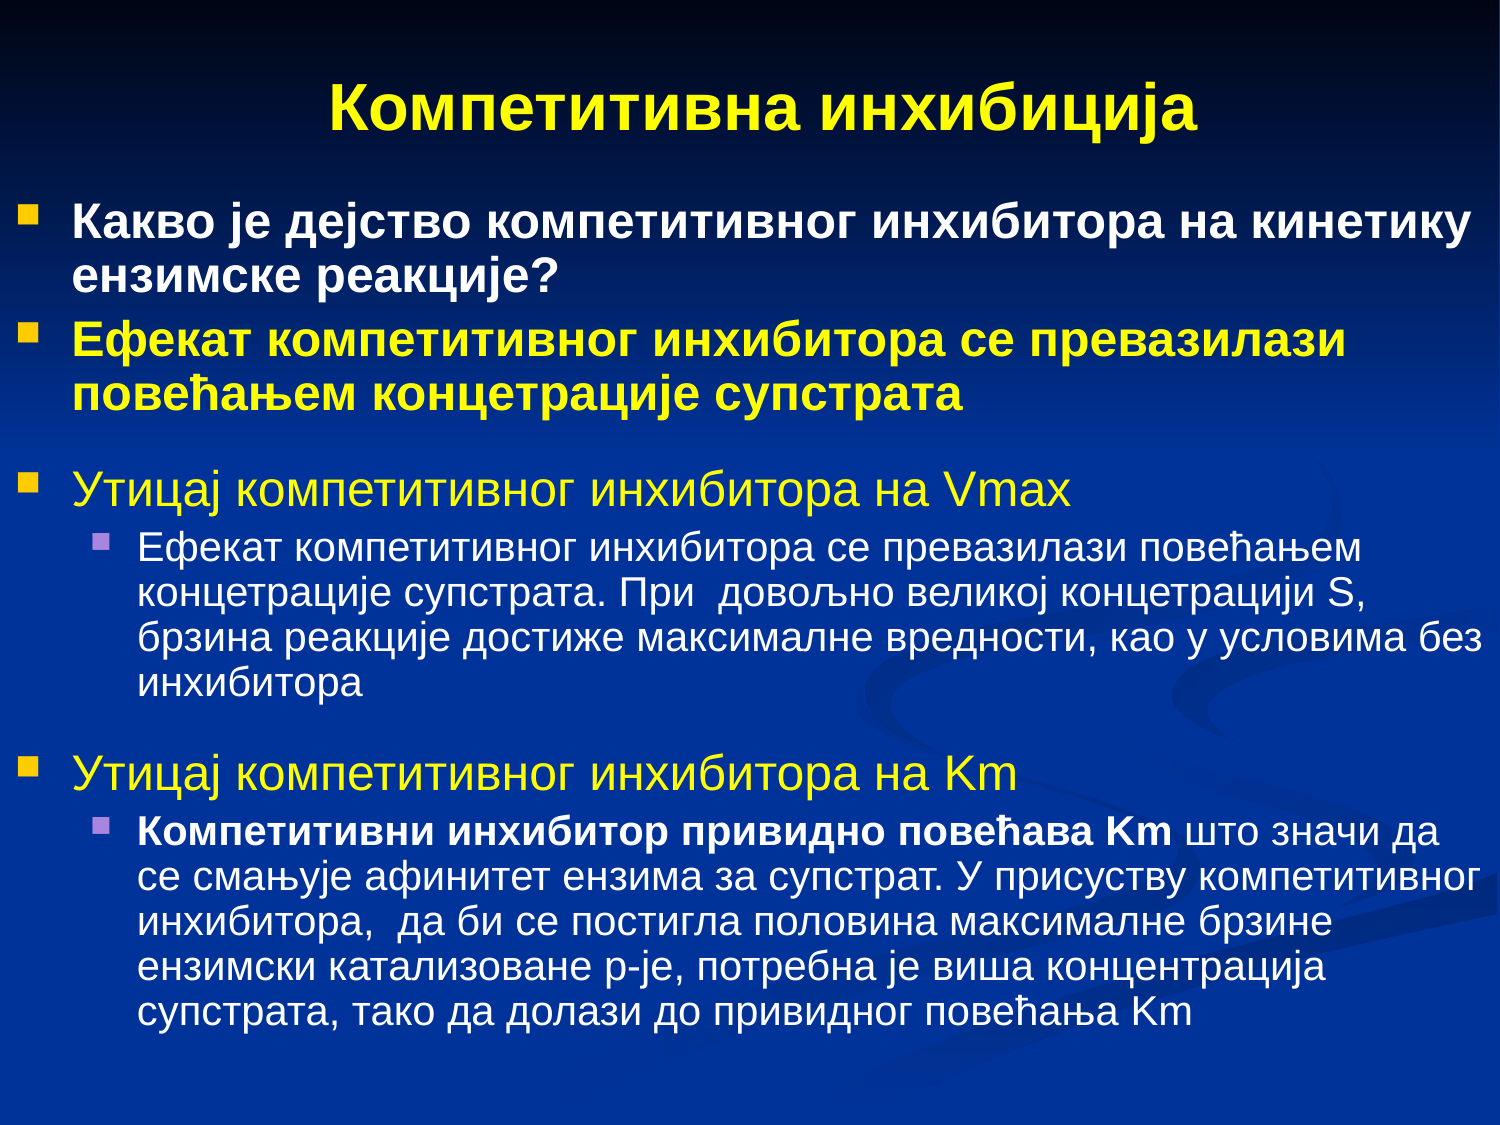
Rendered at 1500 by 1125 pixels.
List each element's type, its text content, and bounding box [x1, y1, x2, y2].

text_box Компетитивна инхибиција [99, 0, 1450, 188]
list Какво је дејство компетитивног инхибитора на кинетику ензимске реакције? Ефекат компетитивног инхибитора се превазилази повећањем концетрације супстрата Утицај компетитивног инхибитора на Vmax Ефекат компетитивног инхибитора се превазилази повећањем концетрације супстрата. При довољно великој концетрацији S, брзина реакције достиже максималне вредности, као у условима без инхибитора Утицај компетитивног инхибитора на Km Компетитивни инхибитор привидно повећава Km што значи да се смањује афинитет ензима за супстрат. У присуству компетитивног инхибитора, да би се постигла половина максималне брзине ензимски катализоване р-је, потребна је виша концентрација супстрата, тако да долази до привидног повећања Km [0, 187, 1500, 1125]
